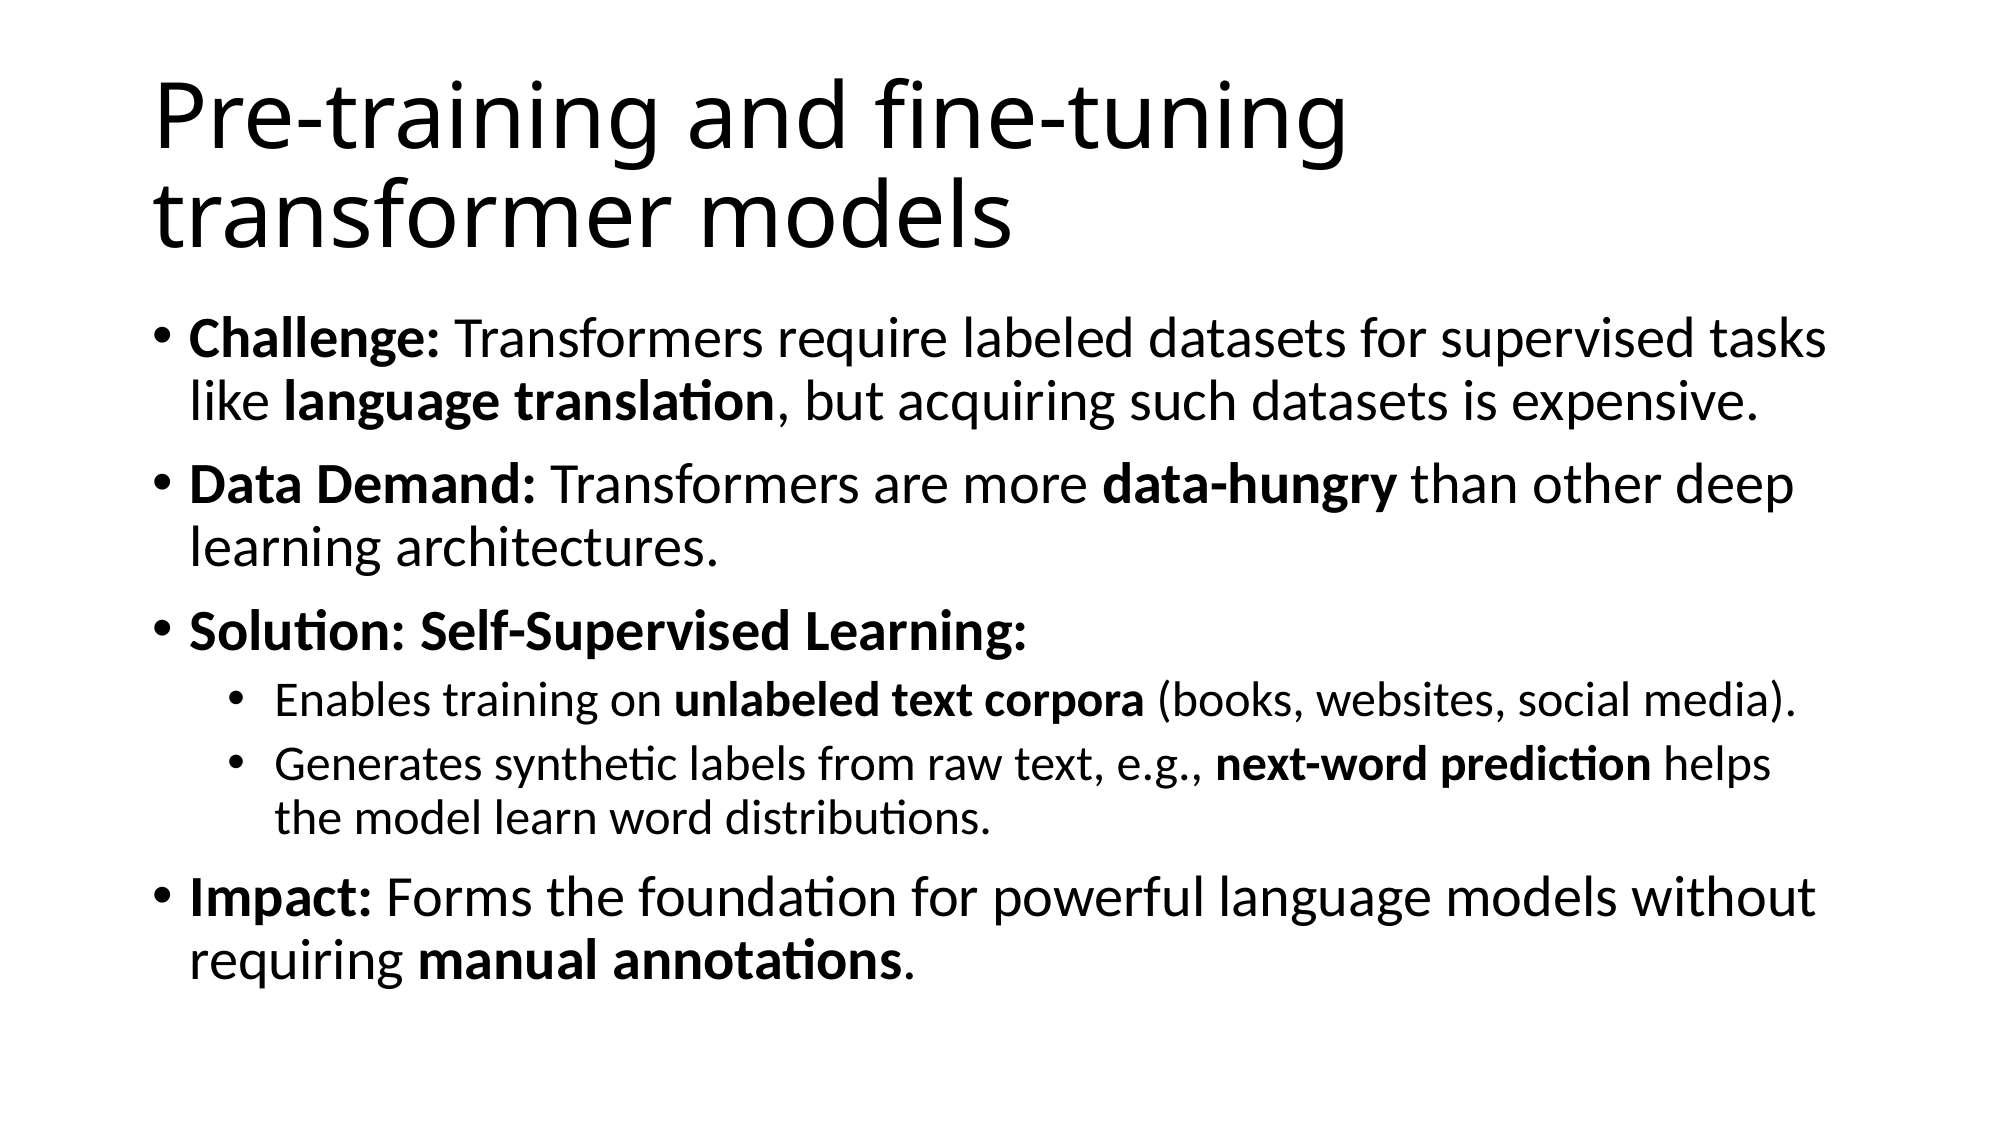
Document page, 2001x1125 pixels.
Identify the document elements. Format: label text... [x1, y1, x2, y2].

title Pre-training and fine-tuning transformer models [137, 59, 1863, 278]
list Challenge: Transformers require labeled datasets for supervised tasks like language translation, but acquiring such datasets is expensive. Data Demand: Transformers are more data-hungry than other deep learning architectures. Solution: Self-Supervised Learning: Enables training on unlabeled text corpora (books, websites, social media). Generates synthetic labels from raw text, e.g., next-word prediction helps the model learn word distributions. Impact: Forms the foundation for powerful language models without requiring manual annotations. [137, 299, 1863, 1014]
